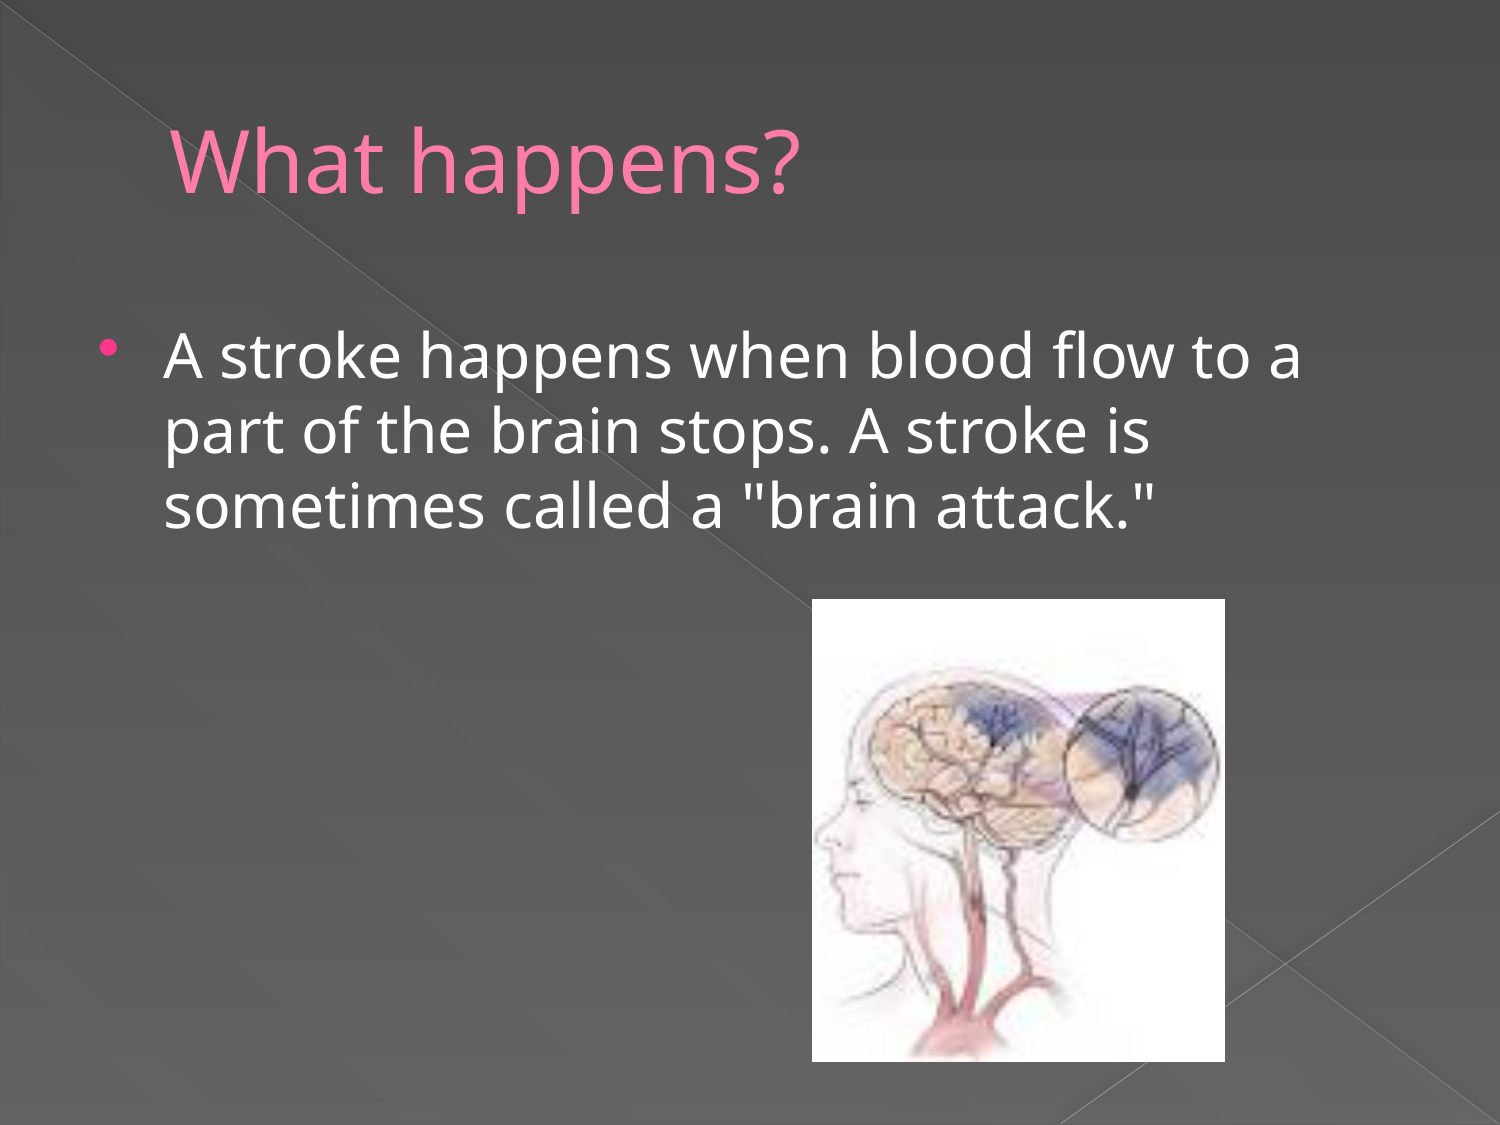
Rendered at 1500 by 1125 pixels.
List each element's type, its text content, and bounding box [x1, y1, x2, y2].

picture [812, 599, 1226, 1063]
list A stroke happens when blood flow to a part of the brain stops. A stroke is sometimes called a "brain attack." [75, 308, 1425, 1059]
title What happens? [75, 43, 1425, 274]
